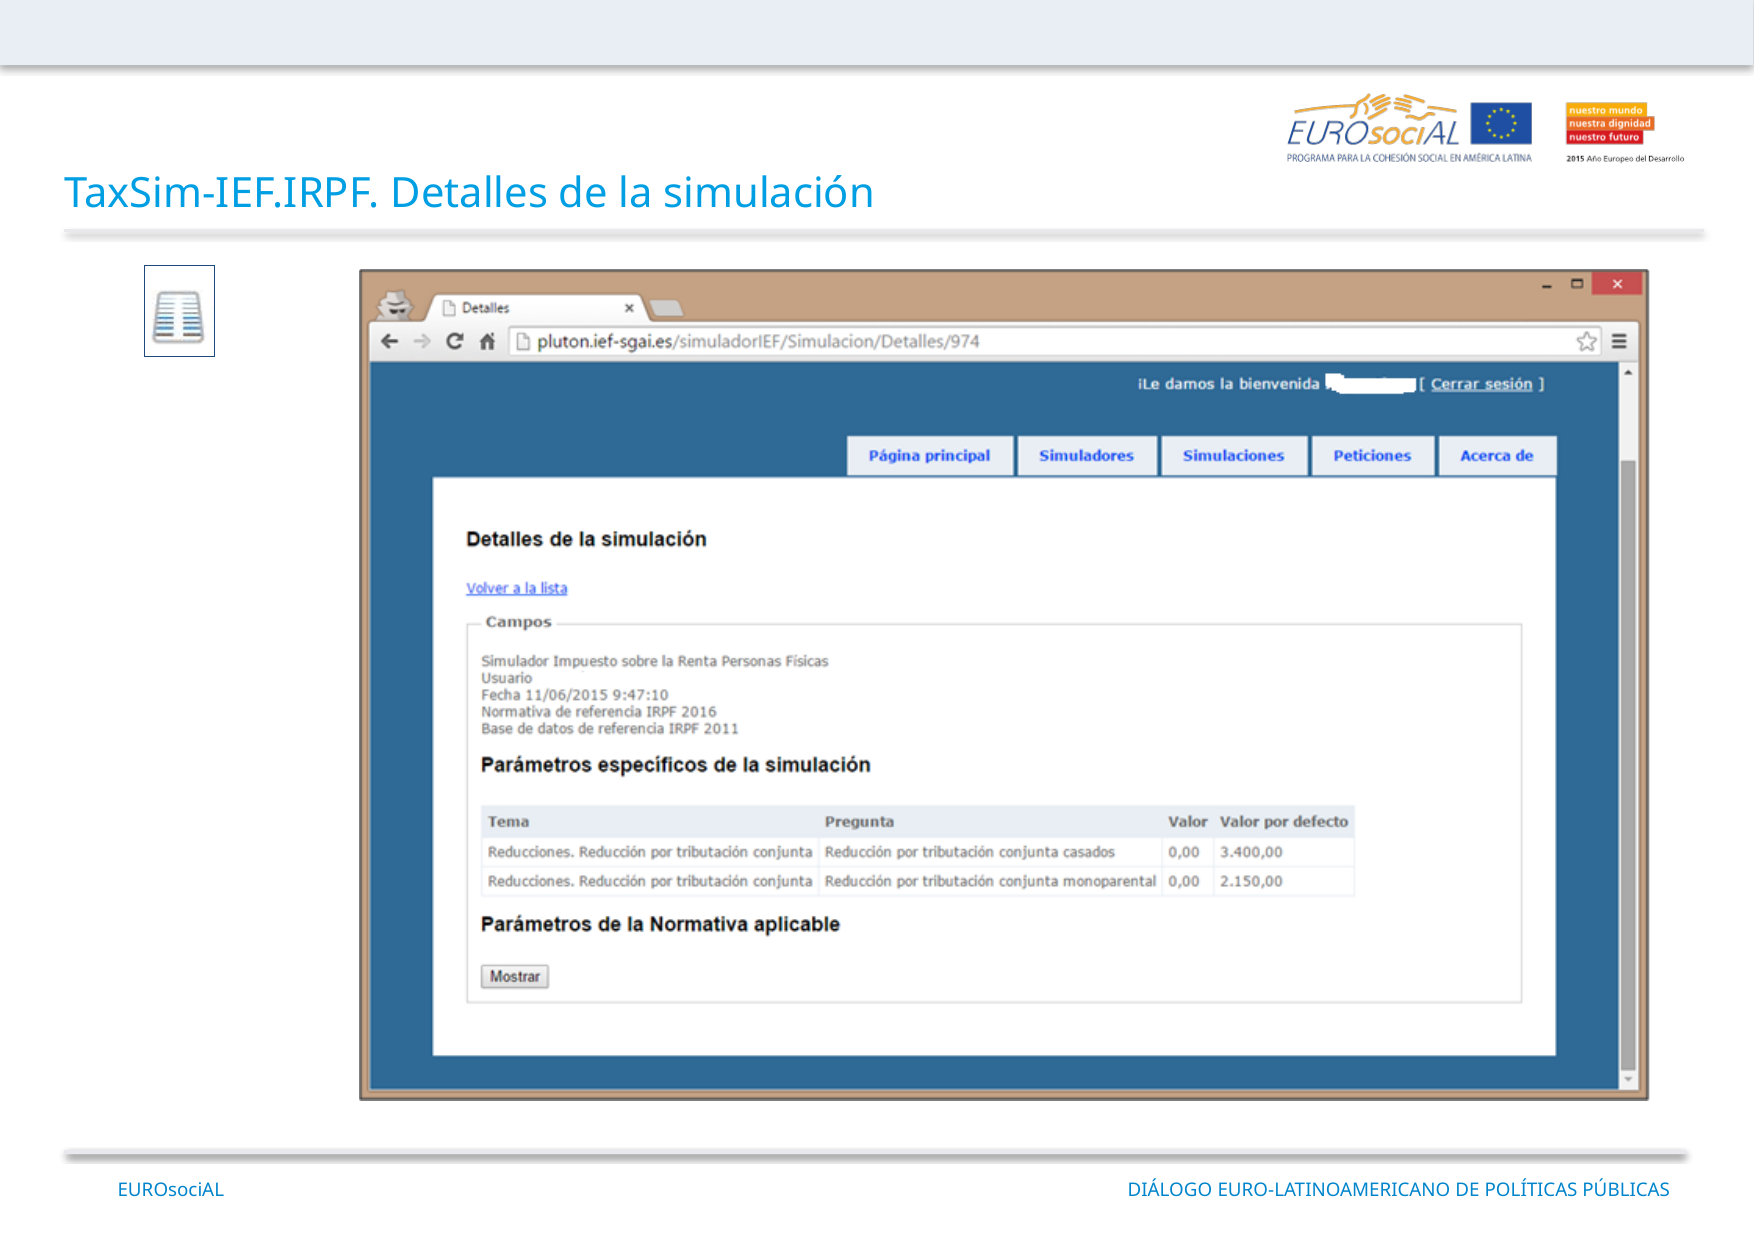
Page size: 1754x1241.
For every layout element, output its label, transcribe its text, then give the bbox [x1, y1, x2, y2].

picture [144, 265, 215, 357]
picture [359, 269, 1651, 1101]
picture [1278, 88, 1692, 173]
text_box TaxSim-IEF.IRPF. Detalles de la simulación [49, 158, 1628, 233]
